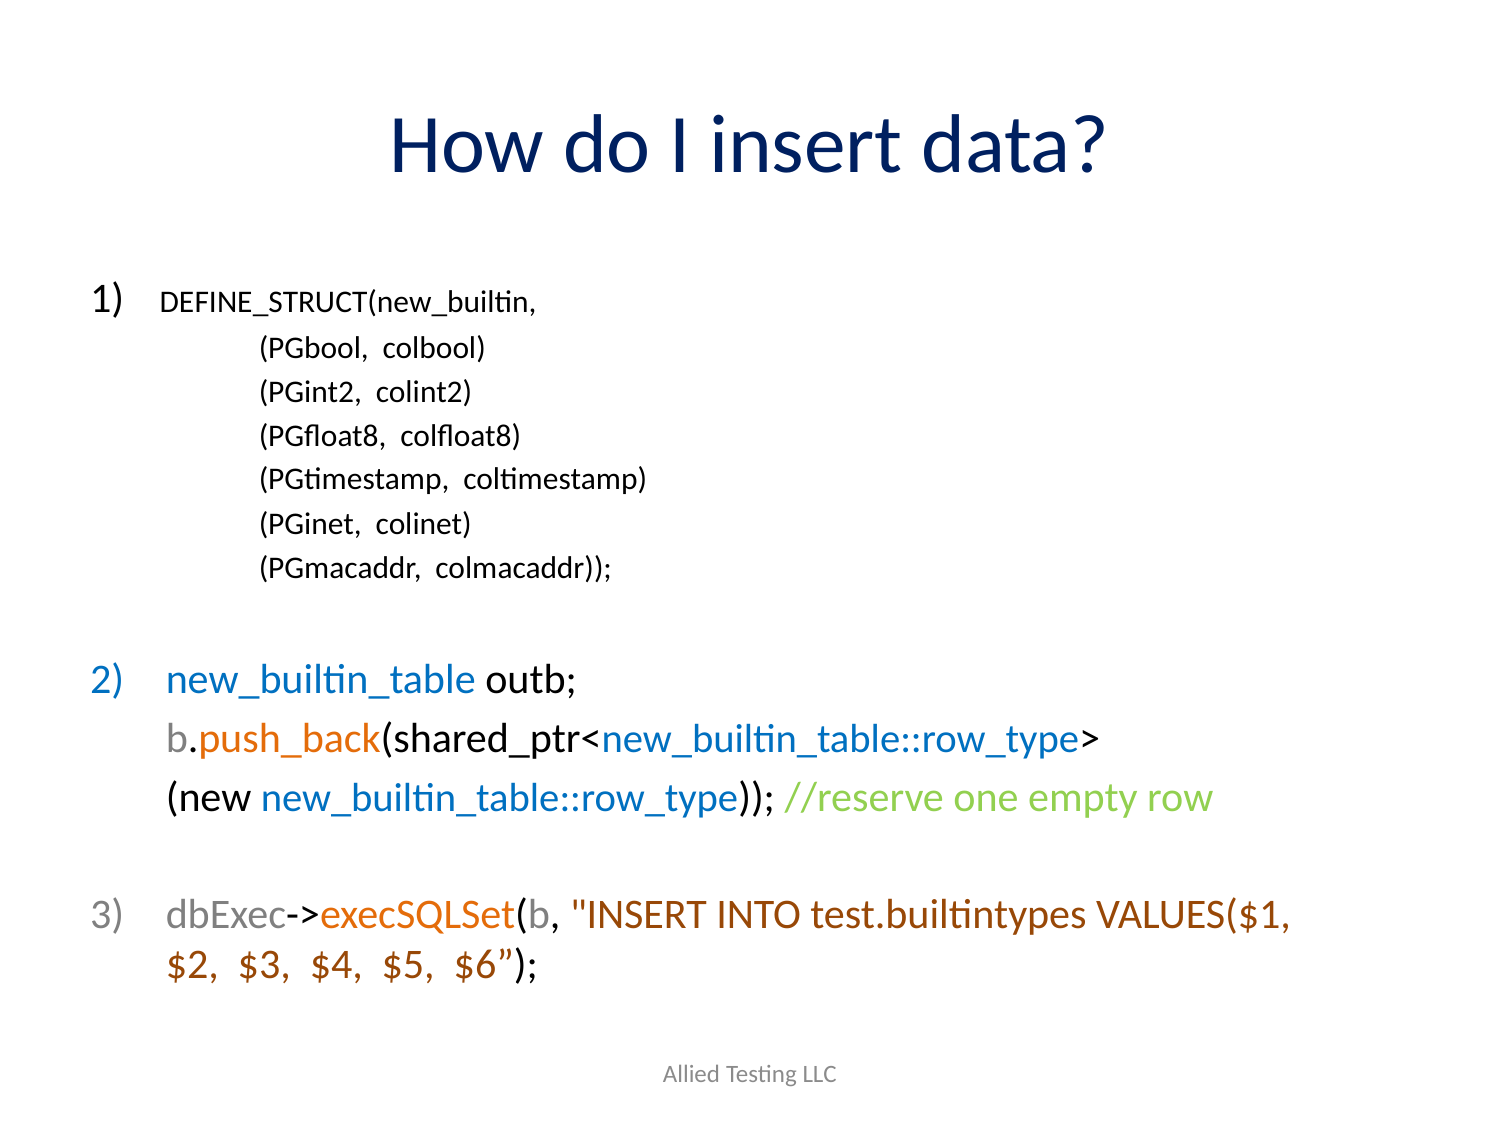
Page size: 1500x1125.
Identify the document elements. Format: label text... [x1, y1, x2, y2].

title How do I insert data? [75, 45, 1425, 233]
list 1) DEFINE_STRUCT(new_builtin, (PGbool, colbool) (PGint2, colint2) (PGfloat8, colfloat8) (PGtimestamp, coltimestamp) (PGinet, colinet) (PGmacaddr, colmacaddr)); 2) new_builtin_table outb; b.push_back(shared_ptr<new_builtin_table::row_type> (new new_builtin_table::row_type)); //reserve one empty row 3) dbExec->execSQLSet(b, "INSERT INTO test.builtintypes VALUES($1, $2, $3, $4, $5, $6”); [75, 262, 1425, 1005]
footer Allied Testing LLC [512, 1042, 988, 1103]
